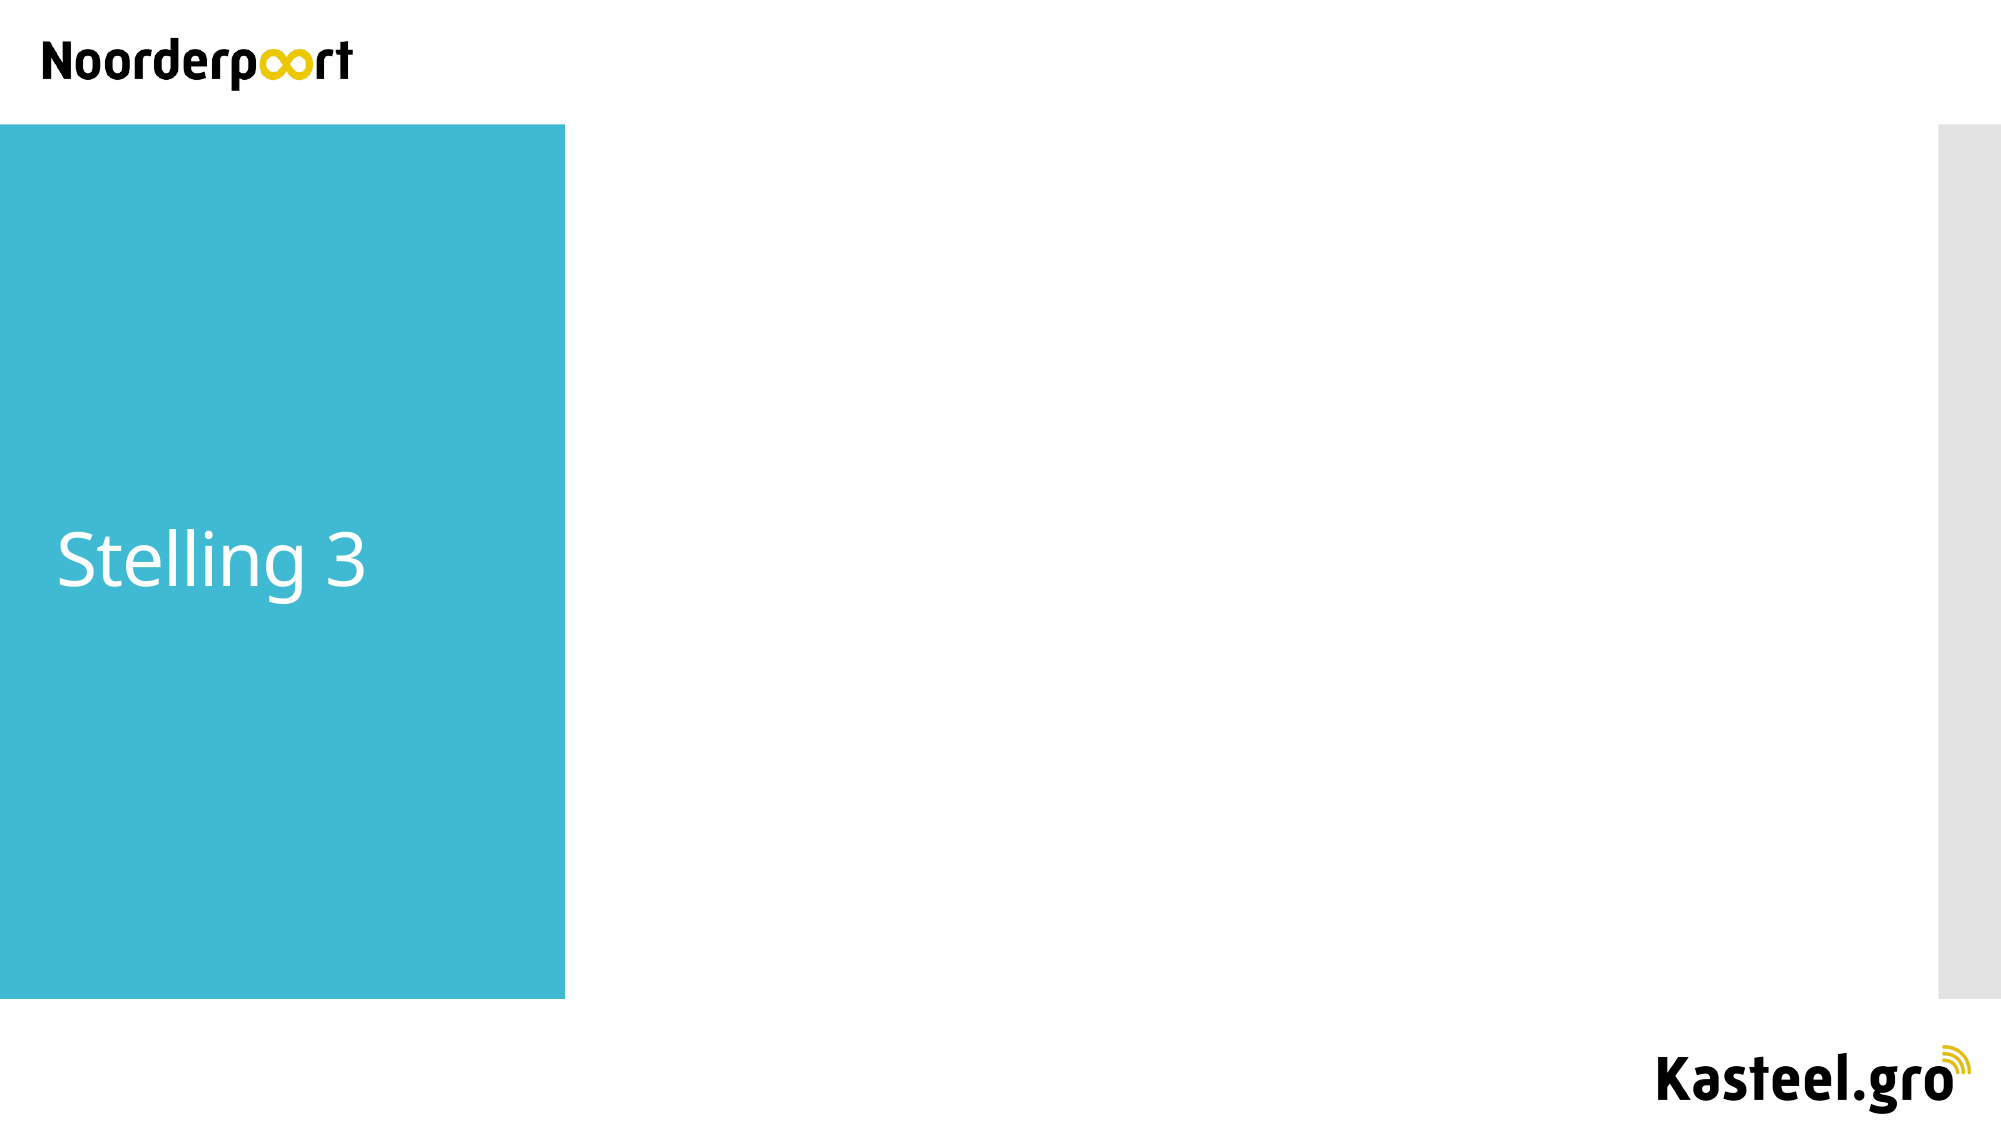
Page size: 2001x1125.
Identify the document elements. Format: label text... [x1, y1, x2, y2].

title Stelling 3 [41, 184, 525, 940]
picture [1657, 1045, 1971, 1114]
picture [41, 35, 354, 92]
